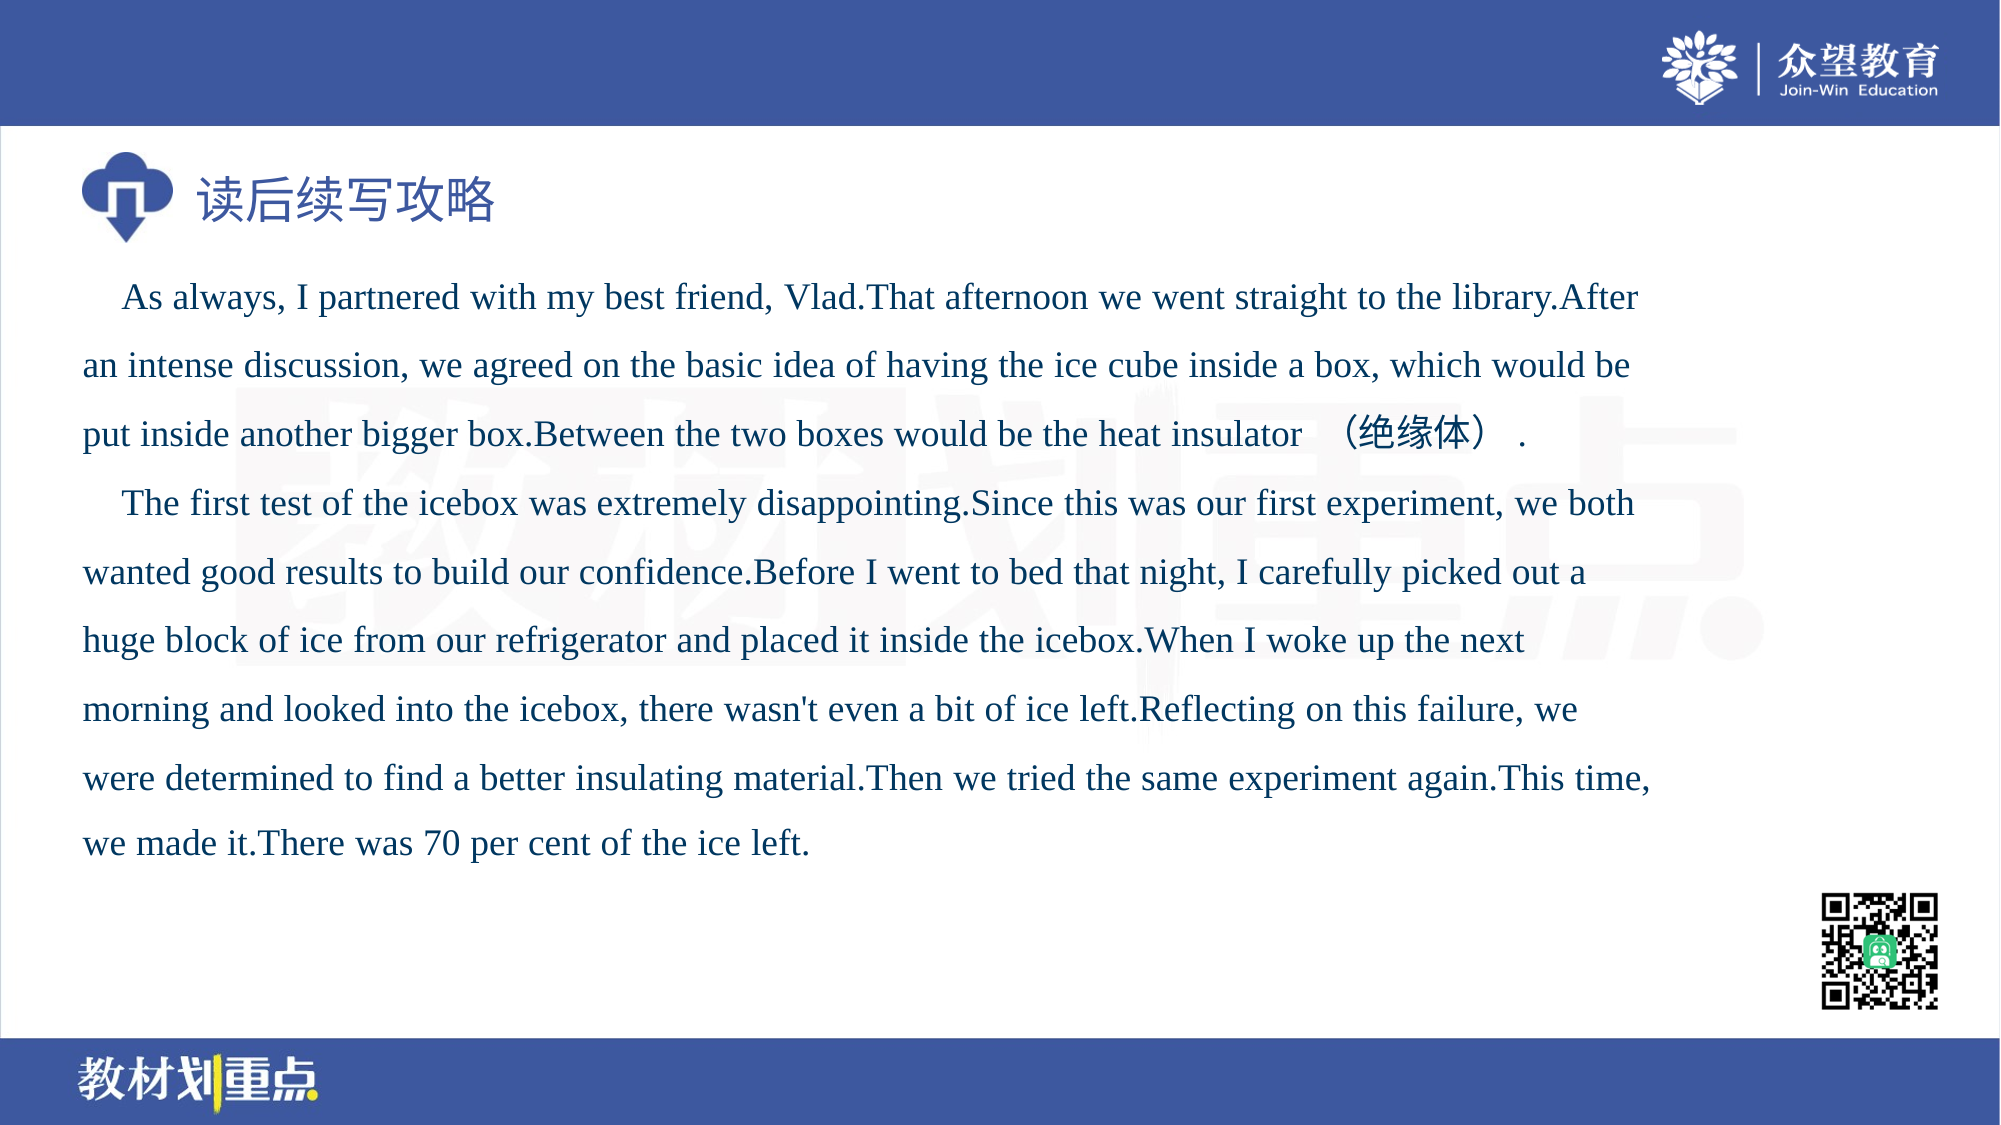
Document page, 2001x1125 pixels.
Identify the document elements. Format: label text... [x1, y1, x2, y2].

picture [0, 0, 2000, 1125]
text_box As always, I partnered with my best friend, Vlad.That afternoon we went straight to the library.After an intense discussion, we agreed on the basic idea of having the ice cube inside a box, which would be put inside another bigger box.Between the two boxes would be the heat insulator （绝缘体）. The first test of the icebox was extremely disappointing.Since this was our first experiment, we both wanted good results to build our confidence.Before I went to bed that night, I carefully picked out a huge block of ice from our refrigerator and placed it inside the icebox.When I woke up the next morning and looked into the icebox, there wasn't even a bit of ice left.Reflecting on this failure, we were determined to find a better insulating material.Then we tried the same experiment again.This time, we made it.There was 70 per cent of the ice left. [82, 248, 1817, 856]
